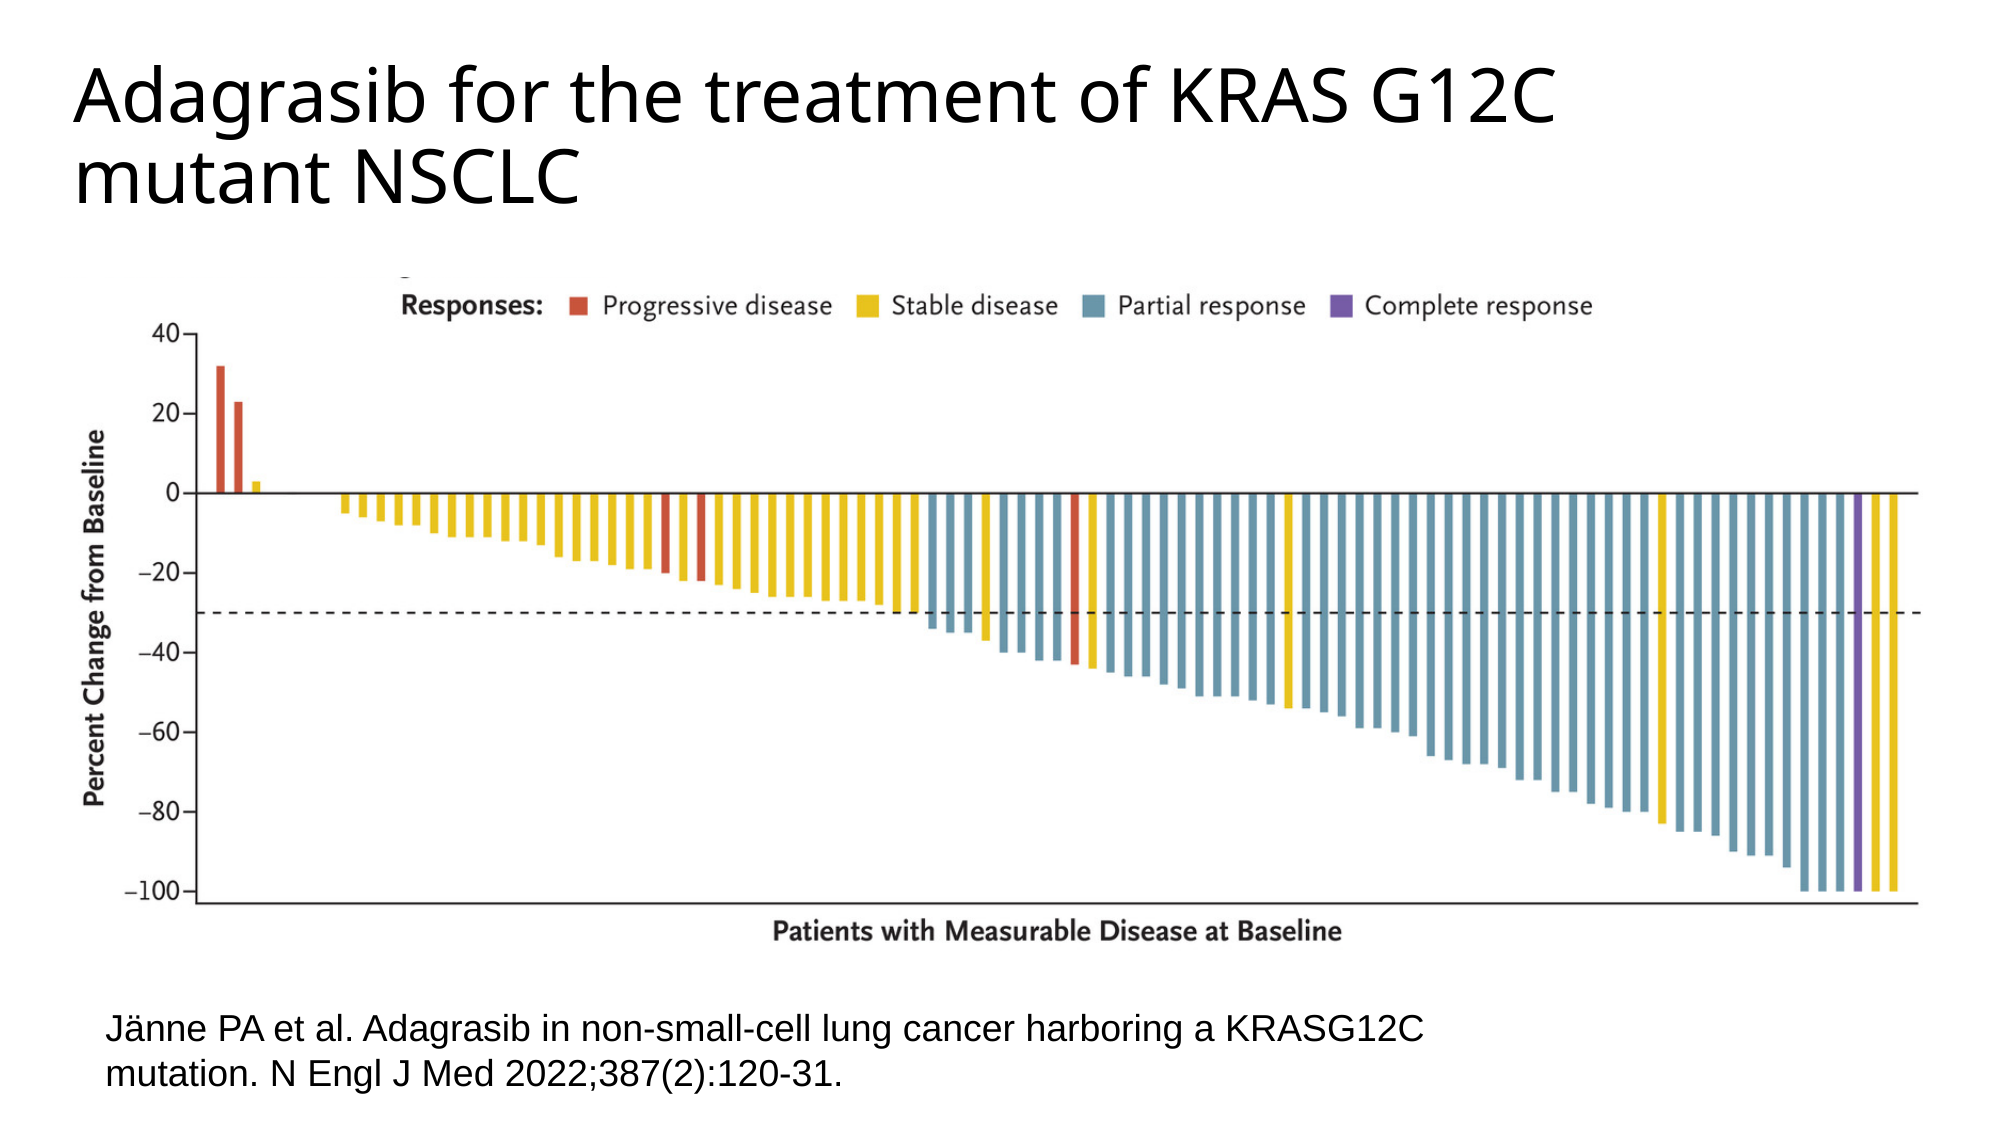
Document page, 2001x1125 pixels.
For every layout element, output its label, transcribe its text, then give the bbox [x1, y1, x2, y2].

text_box Jänne PA et al. Adagrasib in non-small-cell lung cancer harboring a KRASG12C mutation. N Engl J Med 2022;387(2):120-31. [90, 996, 1454, 1101]
picture [58, 277, 1942, 966]
title Adagrasib for the treatment of KRAS G12C mutant NSCLC [58, 29, 1831, 247]
